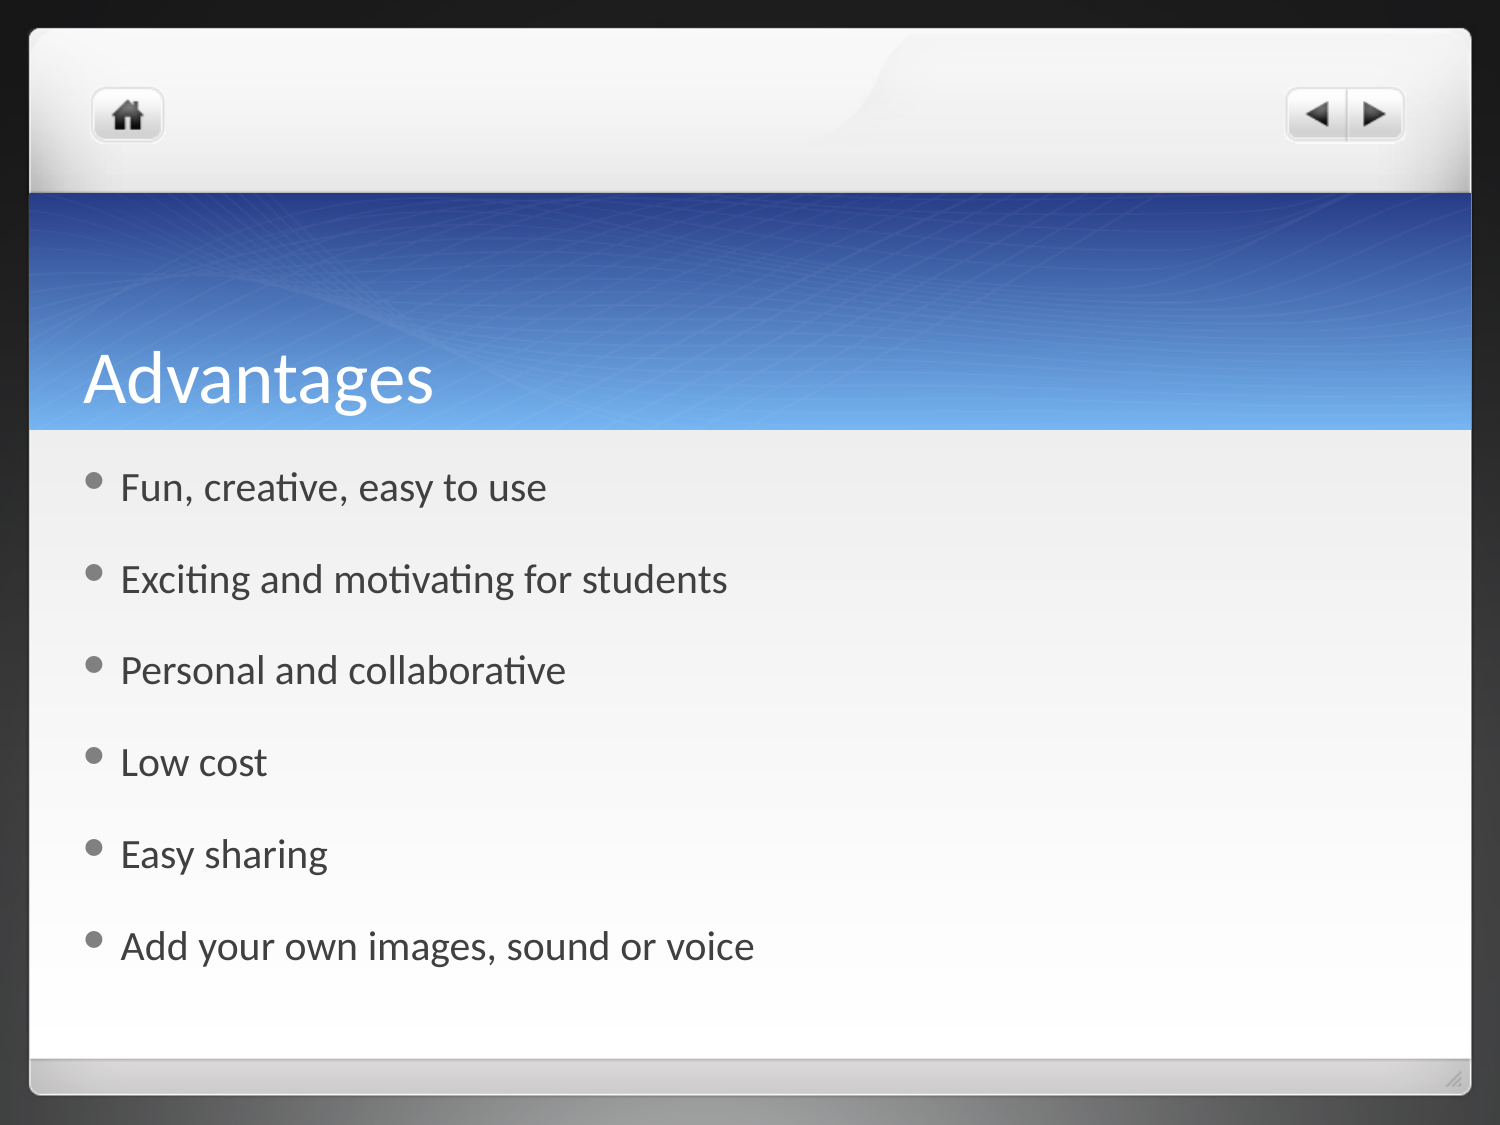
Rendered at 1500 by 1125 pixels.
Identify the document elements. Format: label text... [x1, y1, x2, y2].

list Fun, creative, easy to use Exciting and motivating for students Personal and collaborative Low cost Easy sharing Add your own images, sound or voice [68, 452, 1432, 1025]
title Advantages [68, 238, 1432, 427]
picture [0, 0, 1500, 1125]
